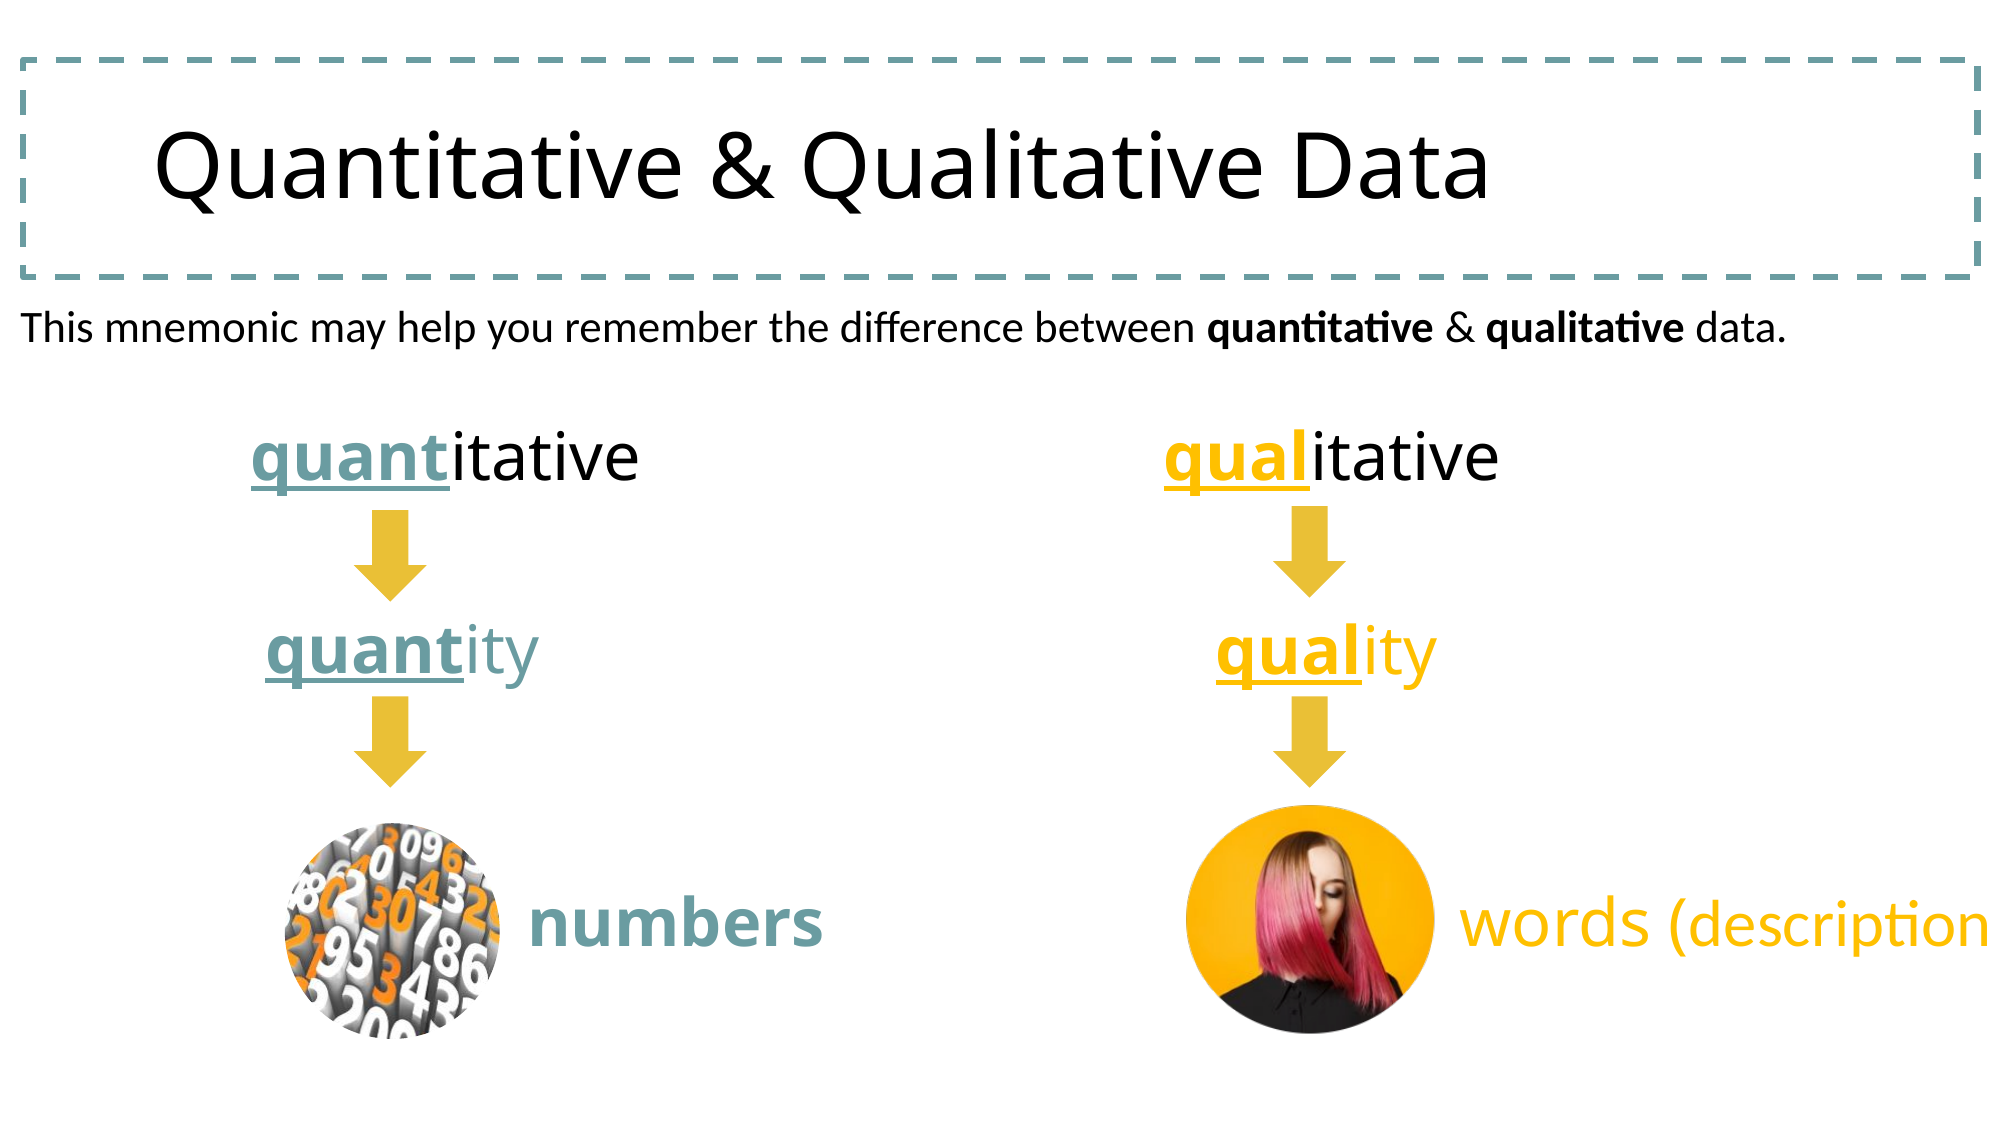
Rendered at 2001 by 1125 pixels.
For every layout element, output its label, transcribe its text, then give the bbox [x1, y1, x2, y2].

text_box [353, 696, 427, 788]
text_box [353, 510, 427, 602]
text_box numbers [512, 872, 1084, 968]
text_box quantity [250, 599, 822, 695]
text_box [1273, 696, 1347, 788]
text_box qualitative ​ [1148, 406, 1599, 502]
list This mnemonic may help you remember the difference between quantitative & qualitative data. [5, 296, 1994, 400]
text_box quality [1200, 600, 1651, 696]
text_box words (description ) [1501, 872, 2000, 968]
text_box [1273, 506, 1347, 598]
title Quantitative & Qualitative Data [137, 59, 1863, 278]
picture [1125, 794, 1501, 1047]
picture [284, 823, 500, 1039]
text_box quantitative [235, 406, 807, 502]
